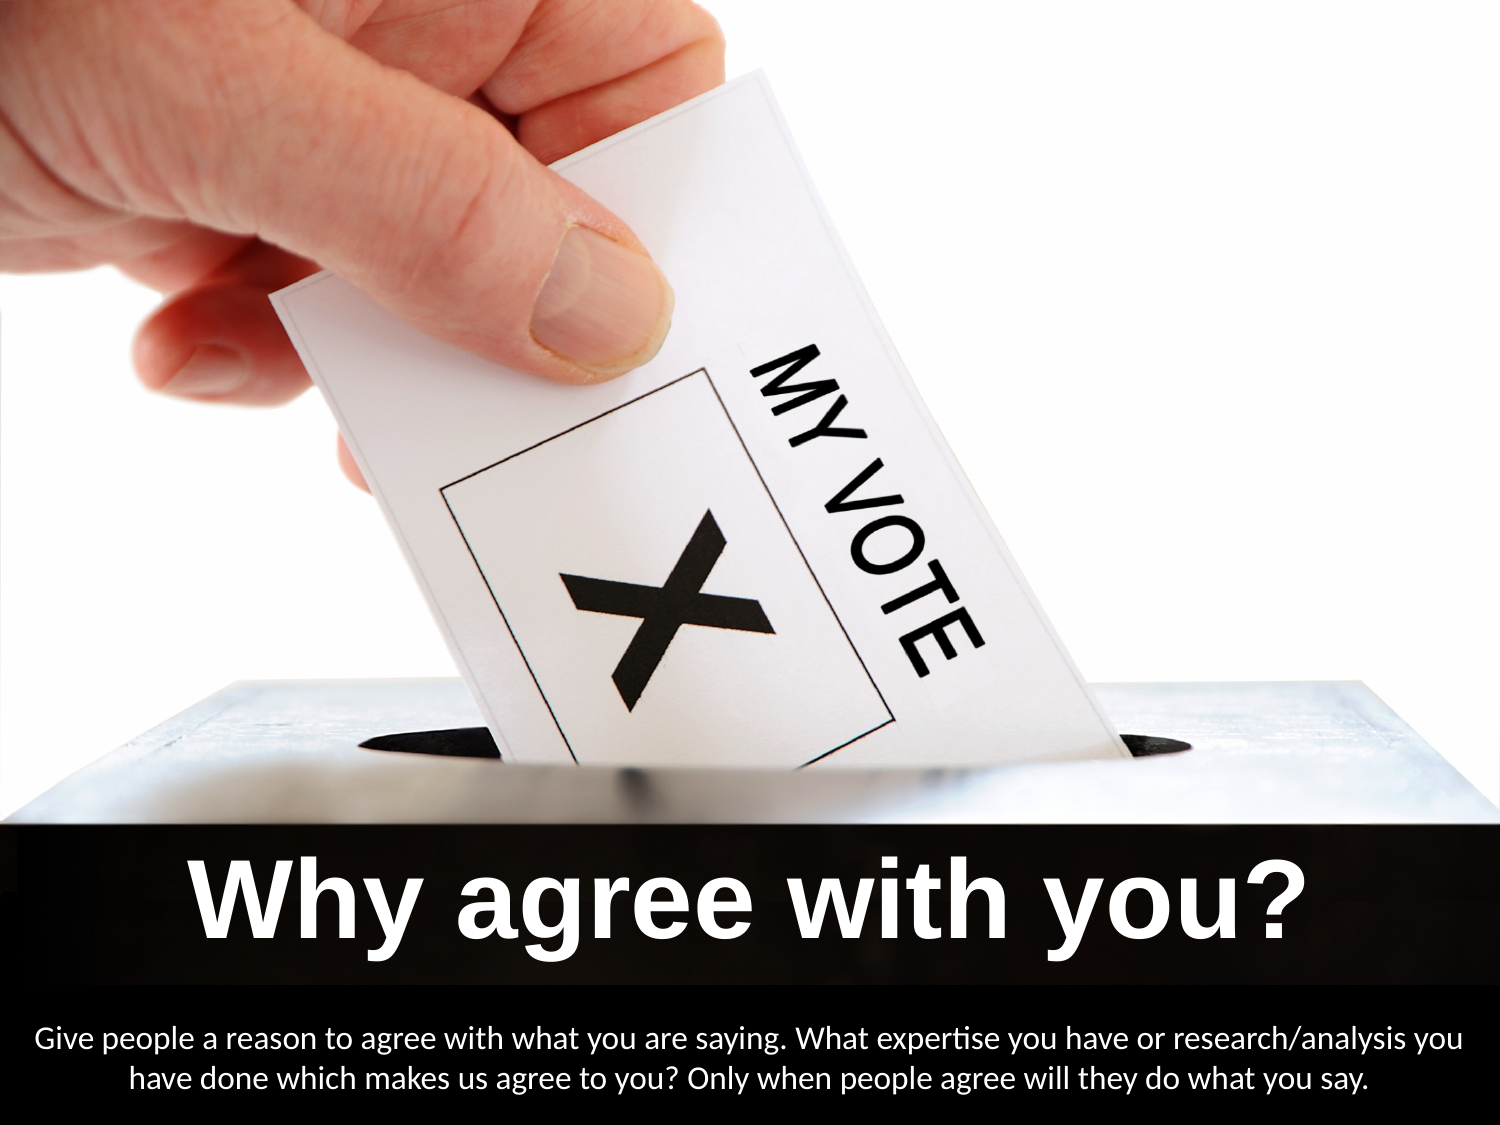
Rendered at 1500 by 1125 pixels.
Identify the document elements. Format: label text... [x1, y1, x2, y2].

picture [0, 0, 1500, 993]
text_box Give people a reason to agree with what you are saying. What expertise you have or research/analysis you have done which makes us agree to you? Only when people agree will they do what you say. [0, 998, 1500, 1125]
